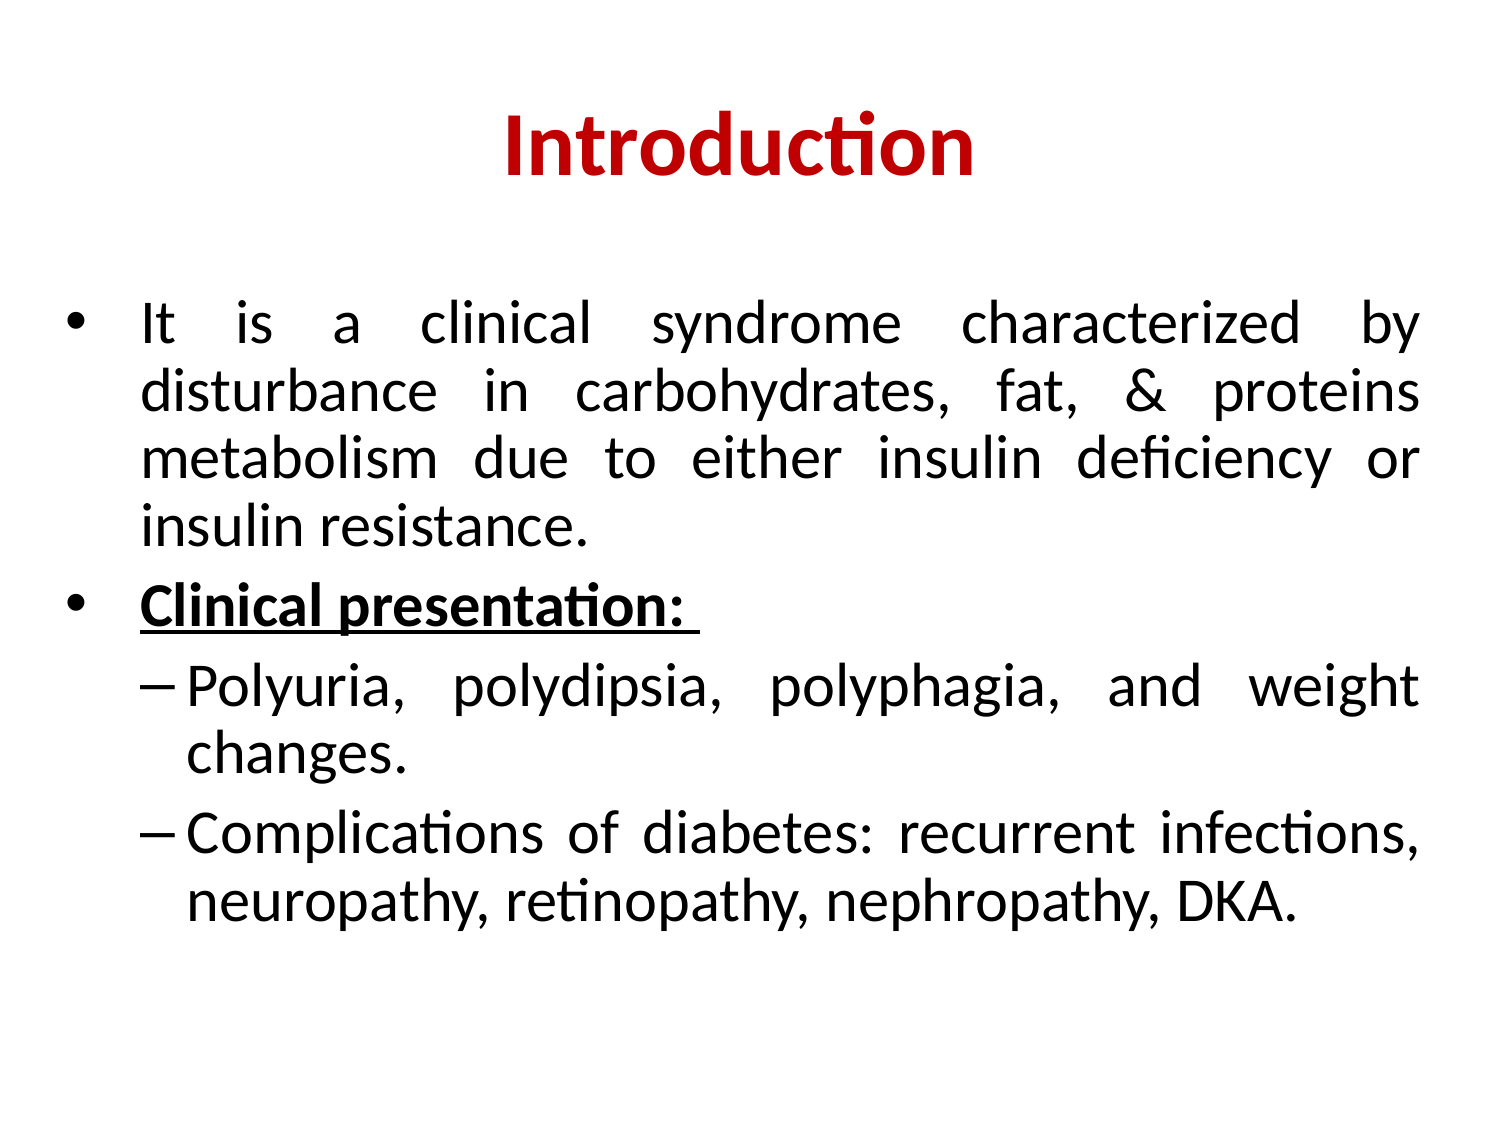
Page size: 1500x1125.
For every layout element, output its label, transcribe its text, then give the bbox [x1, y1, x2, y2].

title Introduction [75, 45, 1425, 233]
list It is a clinical syndrome characterized by disturbance in carbohydrates, fat, & proteins metabolism due to either insulin deficiency or insulin resistance. Clinical presentation: Polyuria, polydipsia, polyphagia, and weight changes. Complications of diabetes: recurrent infections, neuropathy, retinopathy, nephropathy, DKA. [50, 282, 1438, 1025]
